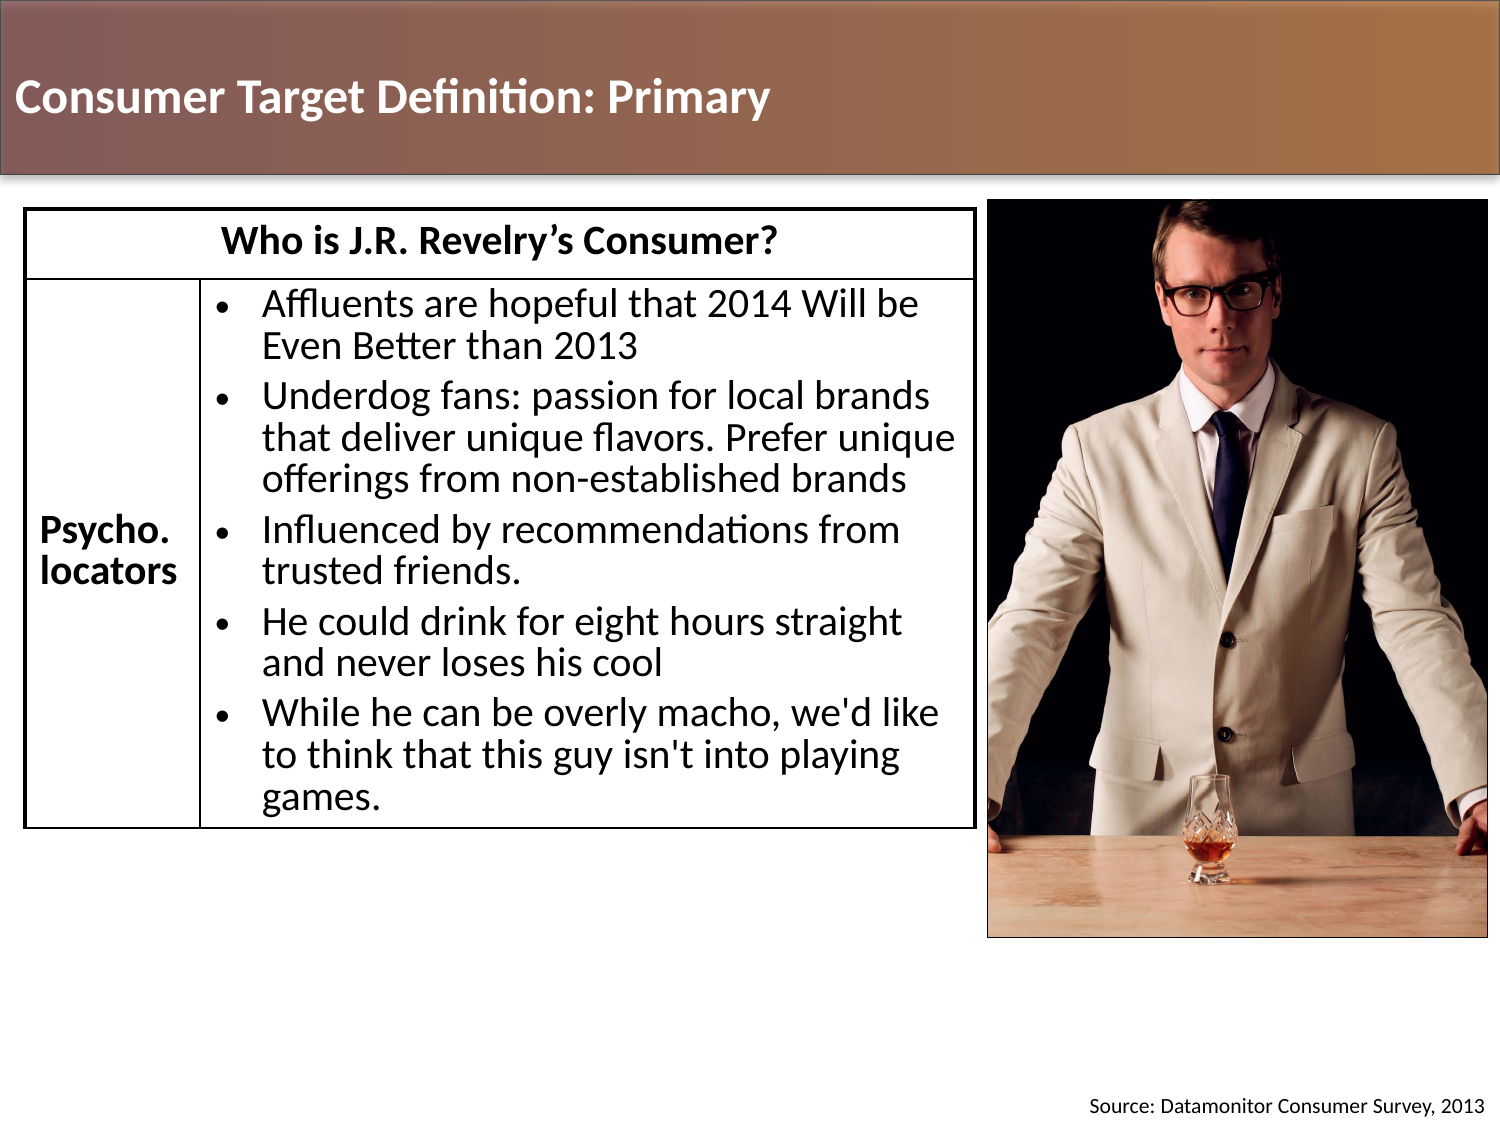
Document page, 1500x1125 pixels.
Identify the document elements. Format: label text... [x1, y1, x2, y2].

picture [987, 199, 1488, 938]
text_box Source: Datamonitor Consumer Survey, 2013 [0, 1079, 1500, 1125]
table_cell Affluents are hopeful that 2014 Will be Even Better than 2013 Underdog fans: passion for local brands that deliver unique flavors. Prefer unique offerings from non-established brands Influenced by recommendations from trusted friends. He could drink for eight hours straight and never loses his cool While he can be overly macho, we'd like to think that this guy isn't into playing games. [201, 280, 973, 827]
text_box Consumer Target Definition: Primary [0, 0, 1500, 188]
table_cell Psycho. locators [27, 280, 199, 827]
table_header Who is J.R. Revelry’s Consumer? [27, 211, 973, 278]
